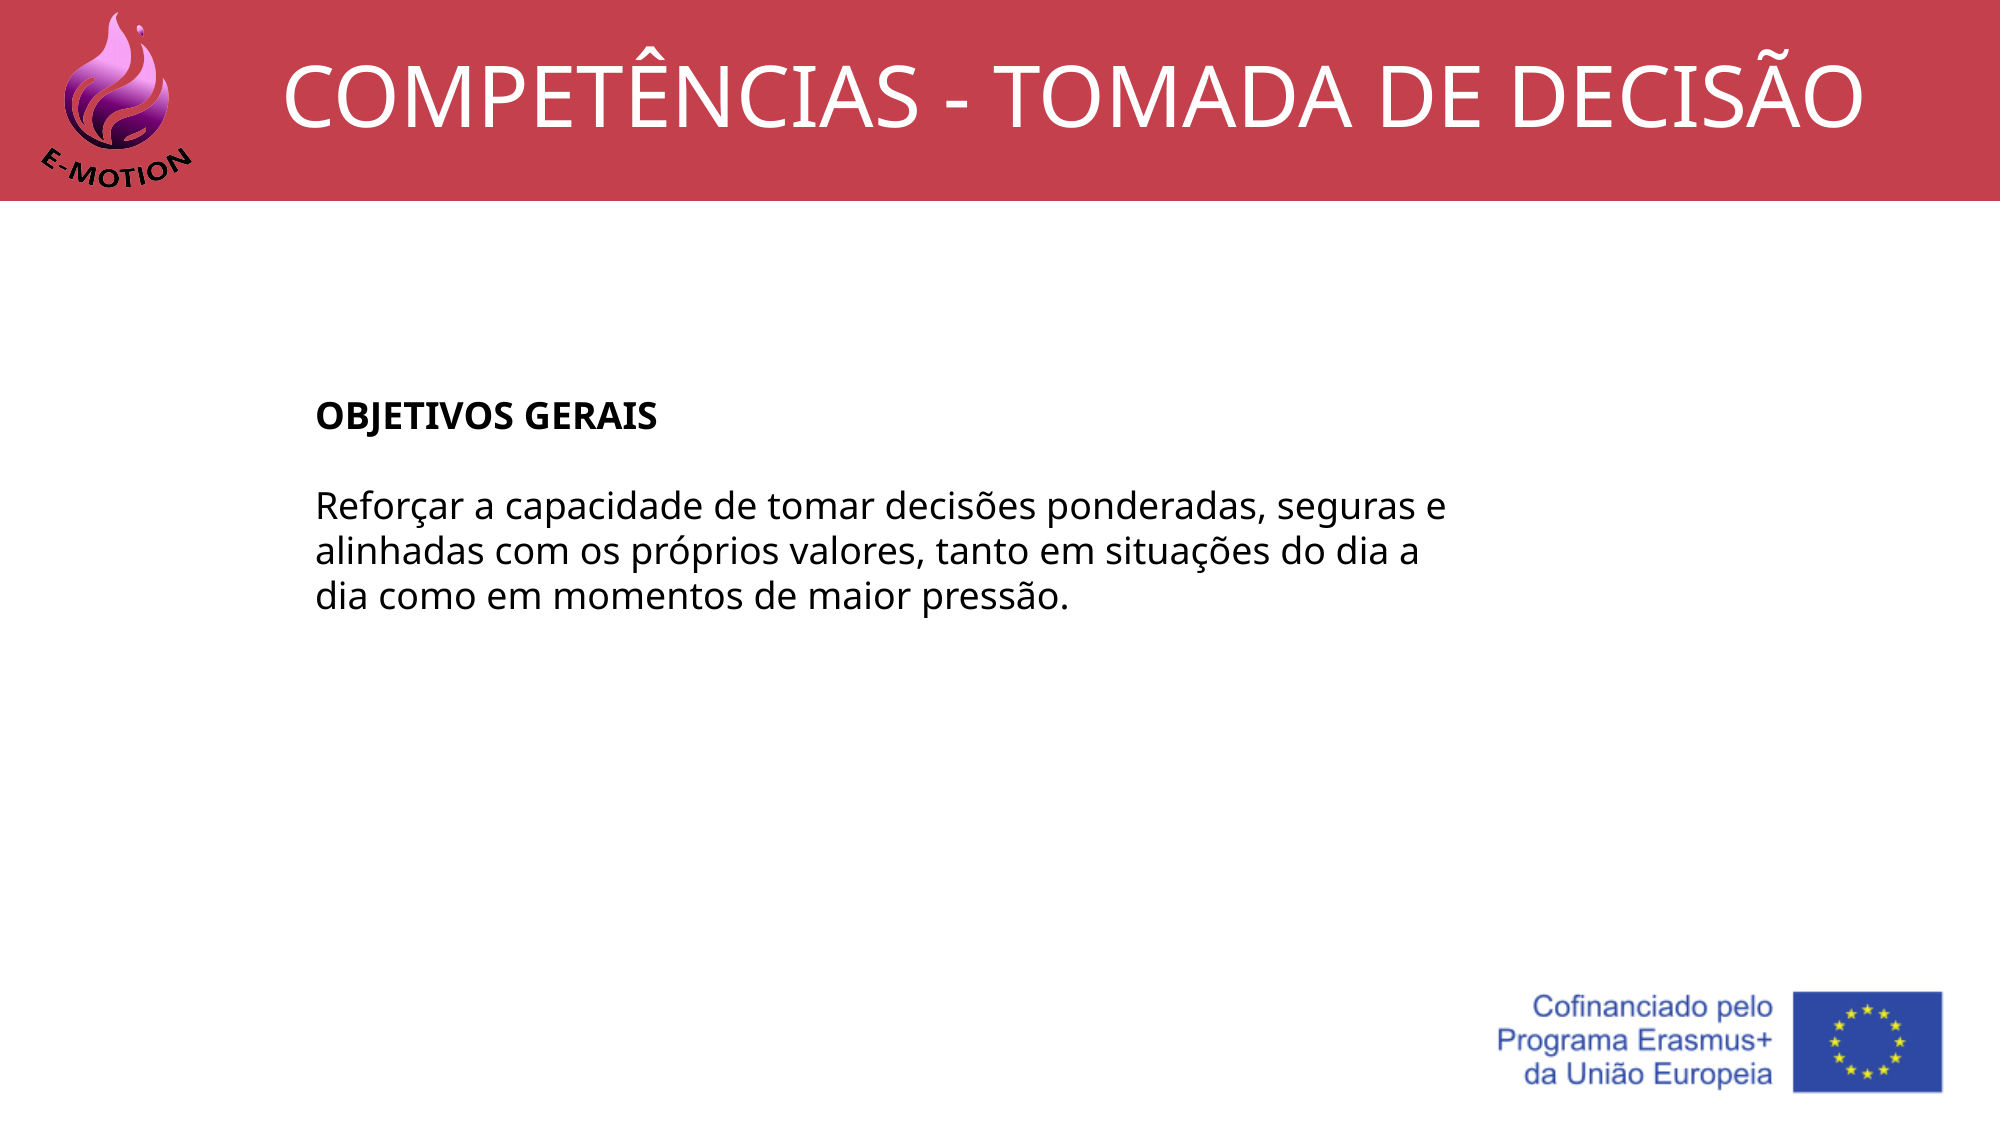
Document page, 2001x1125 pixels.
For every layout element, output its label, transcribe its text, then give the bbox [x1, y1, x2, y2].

text_box OBJETIVOS GERAIS Reforçar a capacidade de tomar decisões ponderadas, seguras e alinhadas com os próprios valores, tanto em situações do dia a dia como em momentos de maior pressão. [300, 385, 1496, 625]
picture [0, 0, 253, 247]
text_box COMPETÊNCIAS - TOMADA DE DECISÃO [257, 34, 1884, 165]
picture [1396, 955, 2000, 1125]
